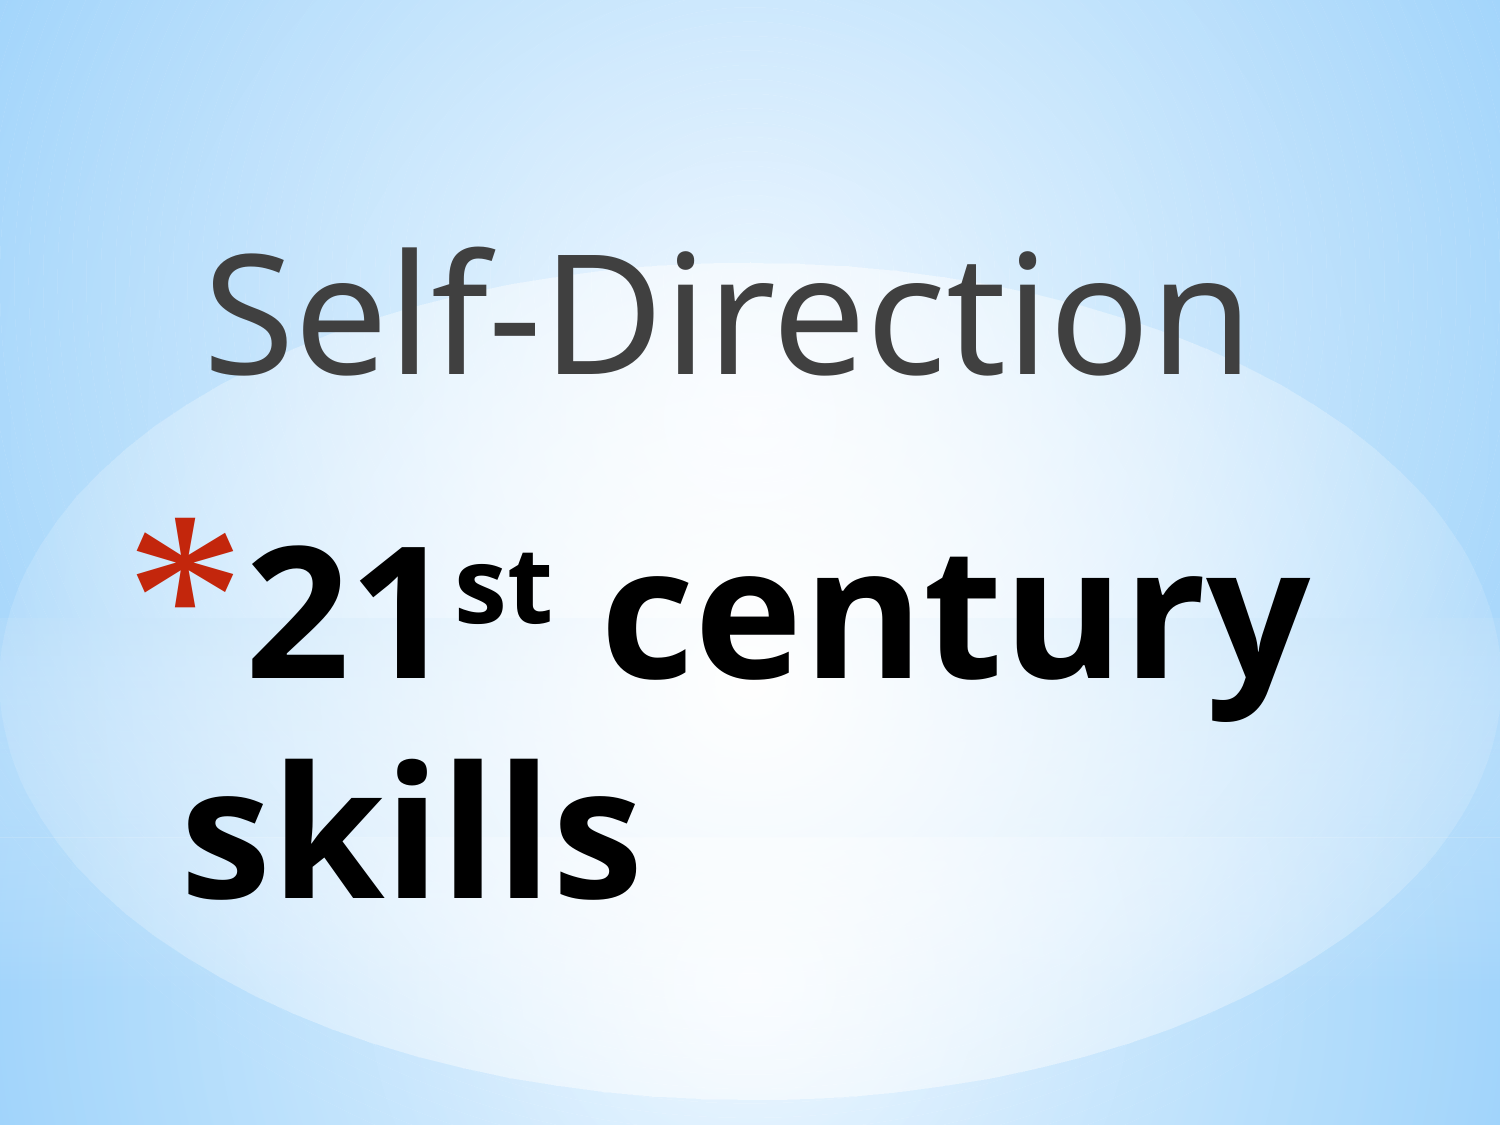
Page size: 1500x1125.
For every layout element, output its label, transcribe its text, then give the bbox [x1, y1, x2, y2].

list Self-Direction [87, 199, 1363, 771]
title 21st century skills [112, 771, 1363, 1088]
